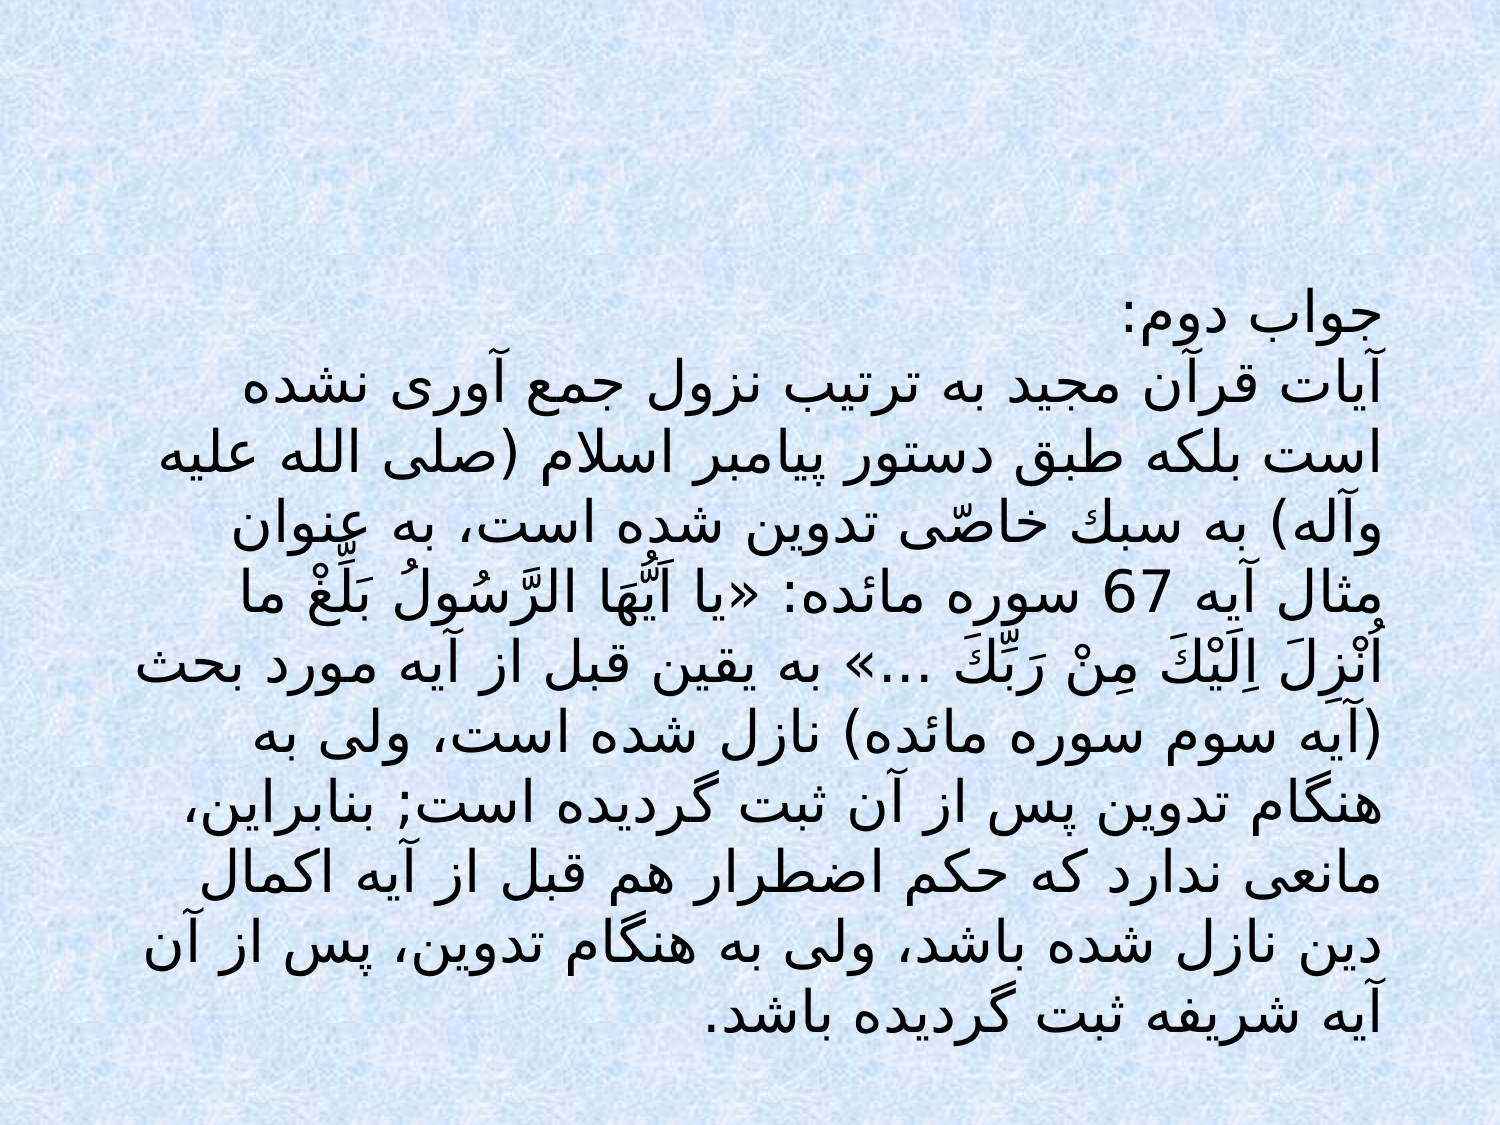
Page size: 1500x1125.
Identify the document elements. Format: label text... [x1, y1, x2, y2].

picture [0, 0, 1500, 1125]
text_box جواب دوم: آيات قرآن مجيد به ترتيب نزول جمع آورى نشده است بلكه طبق دستور پيامبر اسلام (صلى الله عليه وآله) به سبك خاصّى تدوين شده است، به عنوان مثال آيه 67 سوره مائده: «يا اَيُّهَا الرَّسُولُ بَلِّغْ ما اُنْزِلَ اِلَيْكَ مِنْ رَبِّكَ ...» به يقين قبل از آيه مورد بحث (آيه سوم سوره مائده) نازل شده است، ولى به هنگام تدوين پس از آن ثبت گرديده است; بنابراين، مانعى ندارد كه حكم اضطرار هم قبل از آيه اكمال دين نازل شده باشد، ولى به هنگام تدوين، پس از آن آيه شريفه ثبت گرديده باشد. [112, 267, 1400, 1052]
